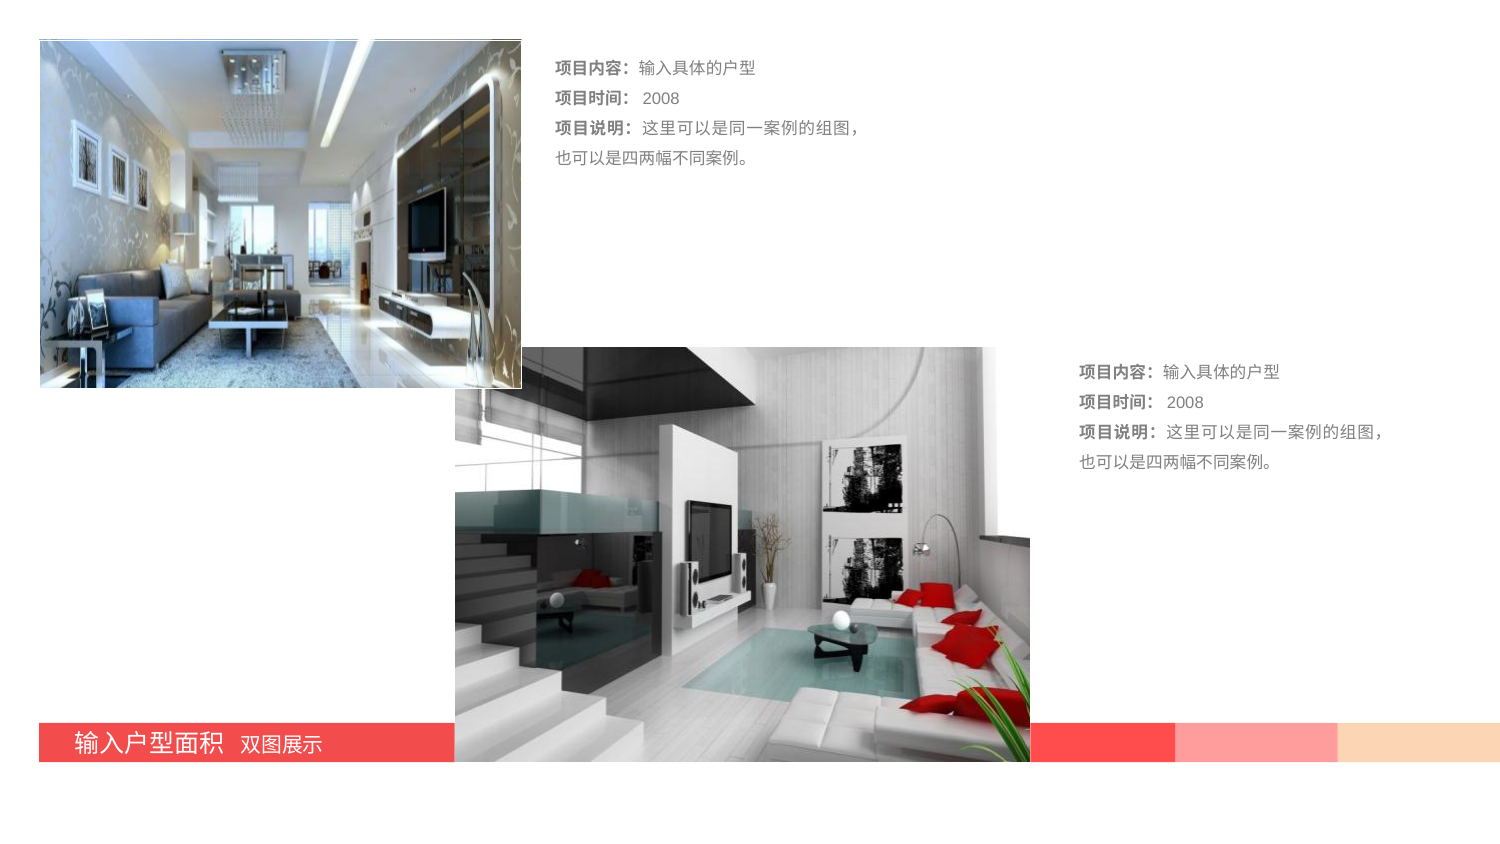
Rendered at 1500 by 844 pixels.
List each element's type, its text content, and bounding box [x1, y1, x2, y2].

text_box [37, 38, 524, 390]
text_box [1177, 721, 1340, 764]
text_box [1340, 721, 1500, 764]
text_box 项目内容：输入具体的户型 项目时间：2008 项目说明：这里可以是同一案例的组图，也可以是四两幅不同案例。 [549, 42, 857, 174]
text_box 项目内容：输入具体的户型 项目时间：2008 项目说明：这里可以是同一案例的组图，也可以是四两幅不同案例。 [1073, 346, 1381, 478]
text_box [1028, 721, 1177, 764]
text_box 输入户型面积 双图展示 [74, 727, 324, 758]
text_box [37, 721, 457, 764]
text_box [453, 344, 1032, 764]
